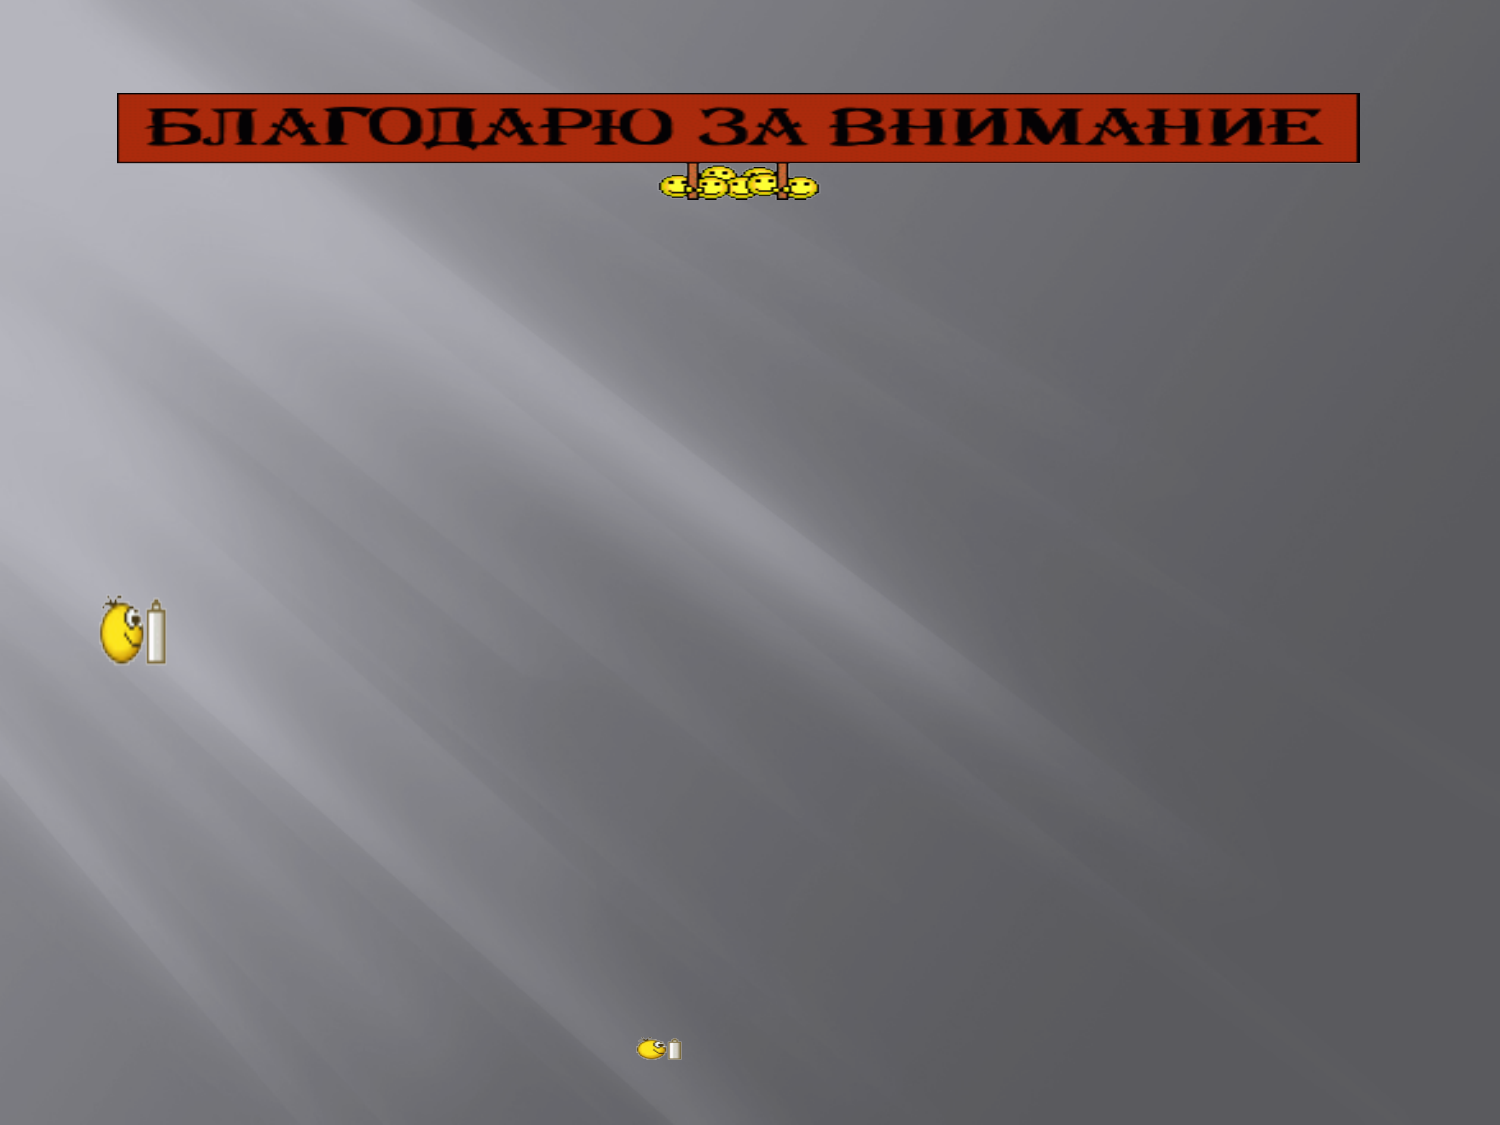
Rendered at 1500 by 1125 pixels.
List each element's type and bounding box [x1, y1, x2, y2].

picture [116, 93, 1360, 201]
picture [632, 1007, 1442, 1063]
picture [93, 503, 1395, 676]
